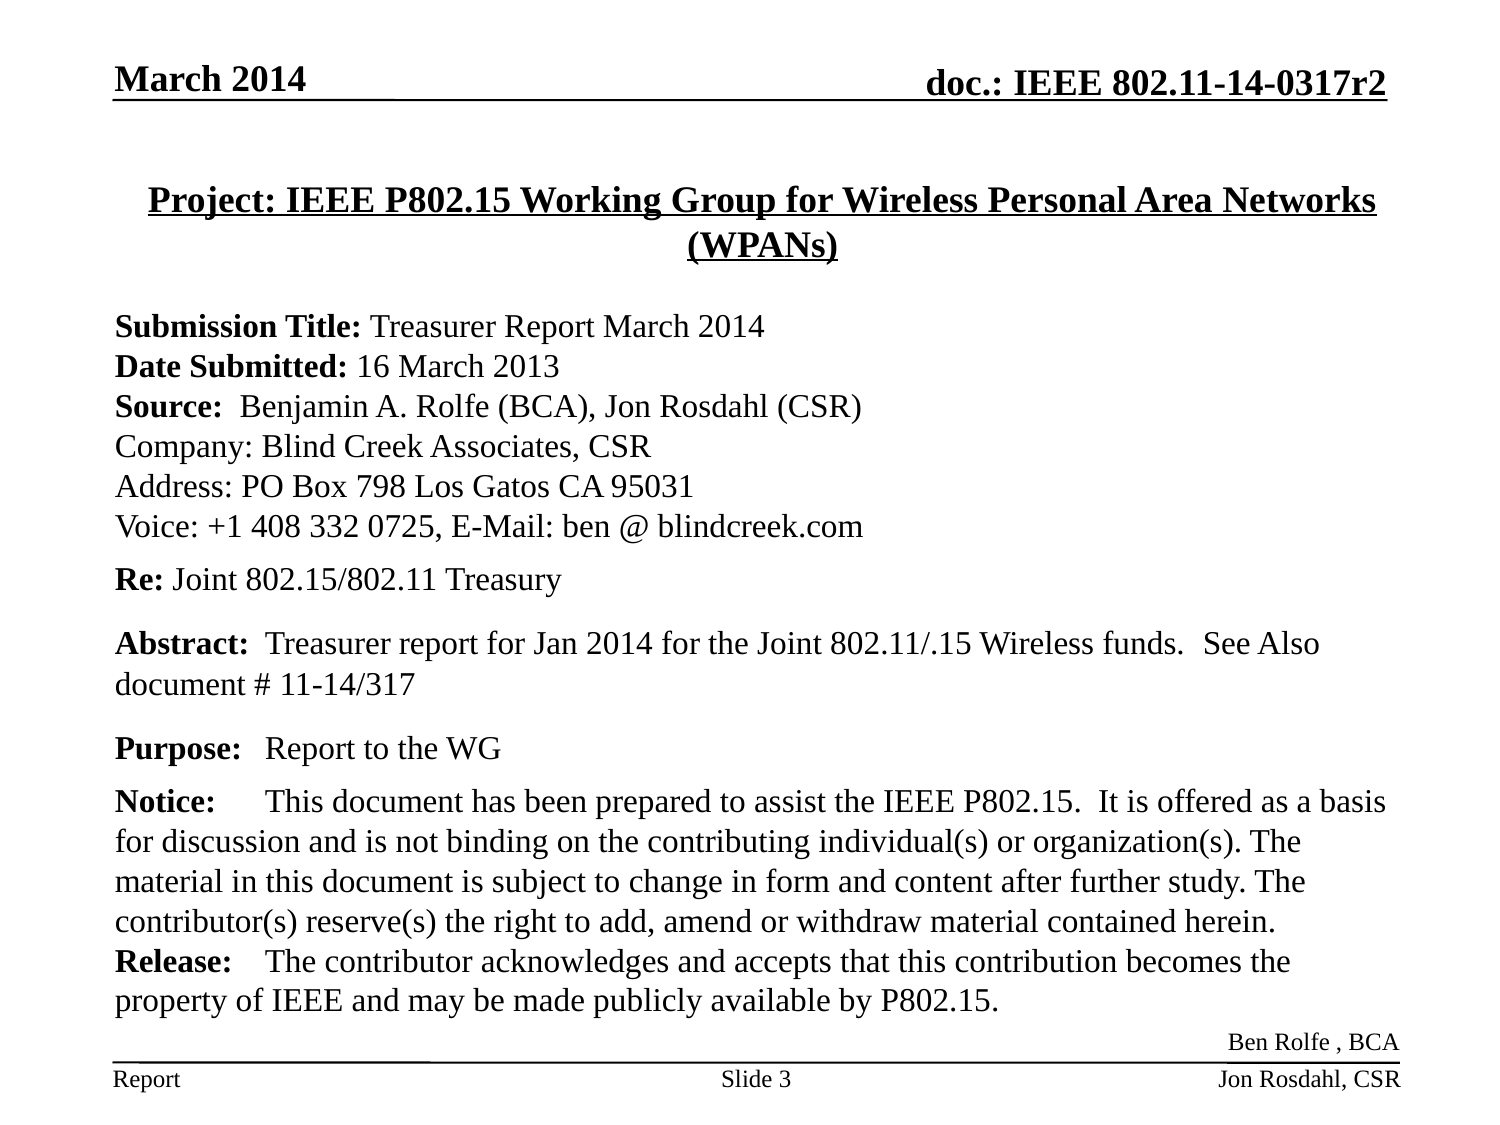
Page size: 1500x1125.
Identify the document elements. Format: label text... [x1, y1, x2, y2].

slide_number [114, 54, 423, 100]
footer Jon Rosdahl, CSR [878, 1061, 1402, 1093]
text_box Ben Rolfe , BCA [1212, 1025, 1400, 1056]
slide_number Slide 3 [712, 1061, 800, 1123]
text_box Project: IEEE P802.15 Working Group for Wireless Personal Area Networks (WPANs) Submission Title: Treasurer Report March 2014 Date Submitted: 16 March 2013 Source: Benjamin A. Rolfe (BCA), Jon Rosdahl (CSR) Company: Blind Creek Associates, CSR Address: PO Box 798 Los Gatos CA 95031 Voice: +1 408 332 0725, E-Mail: ben @ blindcreek.com Re: Joint 802.15/802.11 Treasury Abstract: Treasurer report for Jan 2014 for the Joint 802.11/.15 Wireless funds. See Also document # 11-14/317 Purpose: Report to the WG Notice: This document has been prepared to assist the IEEE P802.15. It is offered as a basis for discussion and is not binding on the contributing individual(s) or organization(s). The material in this document is subject to change in form and content after further study. The contributor(s) reserve(s) the right to add, amend or withdraw material contained herein. Release: The contributor acknowledges and accepts that this contribution becomes the property of IEEE and may be made publicly available by P802.15. [99, 167, 1425, 1026]
